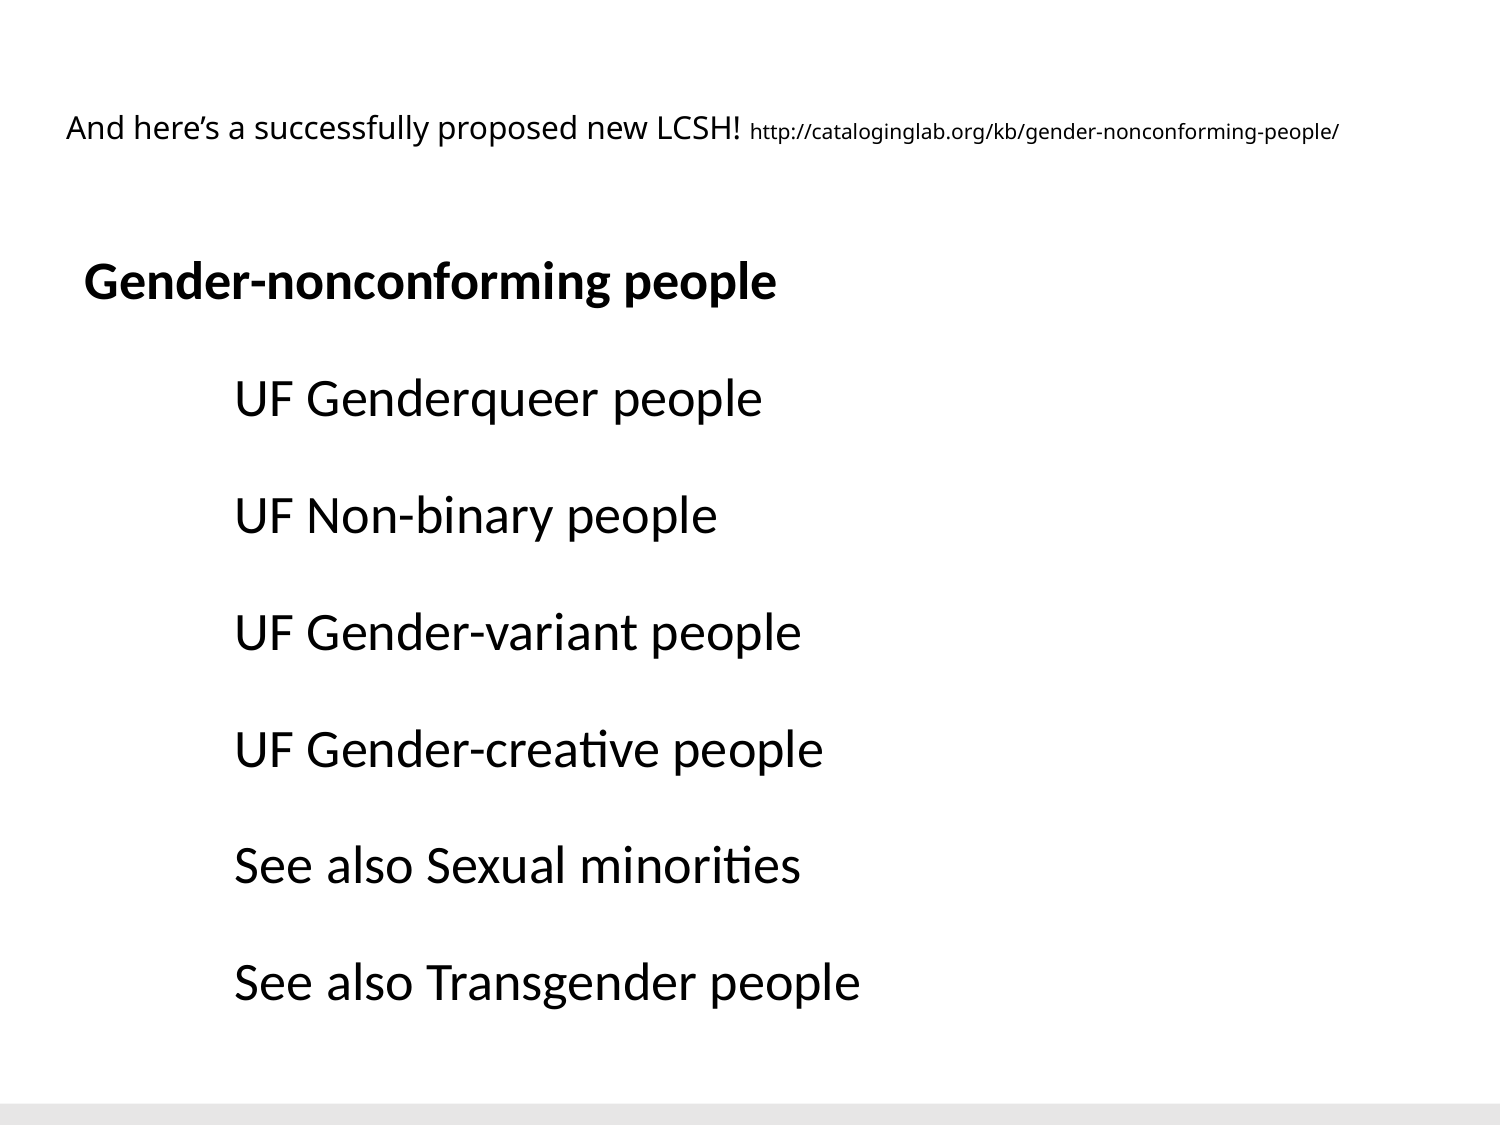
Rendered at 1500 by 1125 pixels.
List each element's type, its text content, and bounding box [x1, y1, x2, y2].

list Gender-nonconforming people UF Genderqueer people UF Non-binary people UF Gender-variant people UF Gender-creative people See also Sexual minorities See also Transgender people [51, 237, 1449, 1050]
title And here’s a successfully proposed new LCSH! http://cataloginglab.org/kb/gender-nonconforming-people/ [51, 97, 1449, 237]
